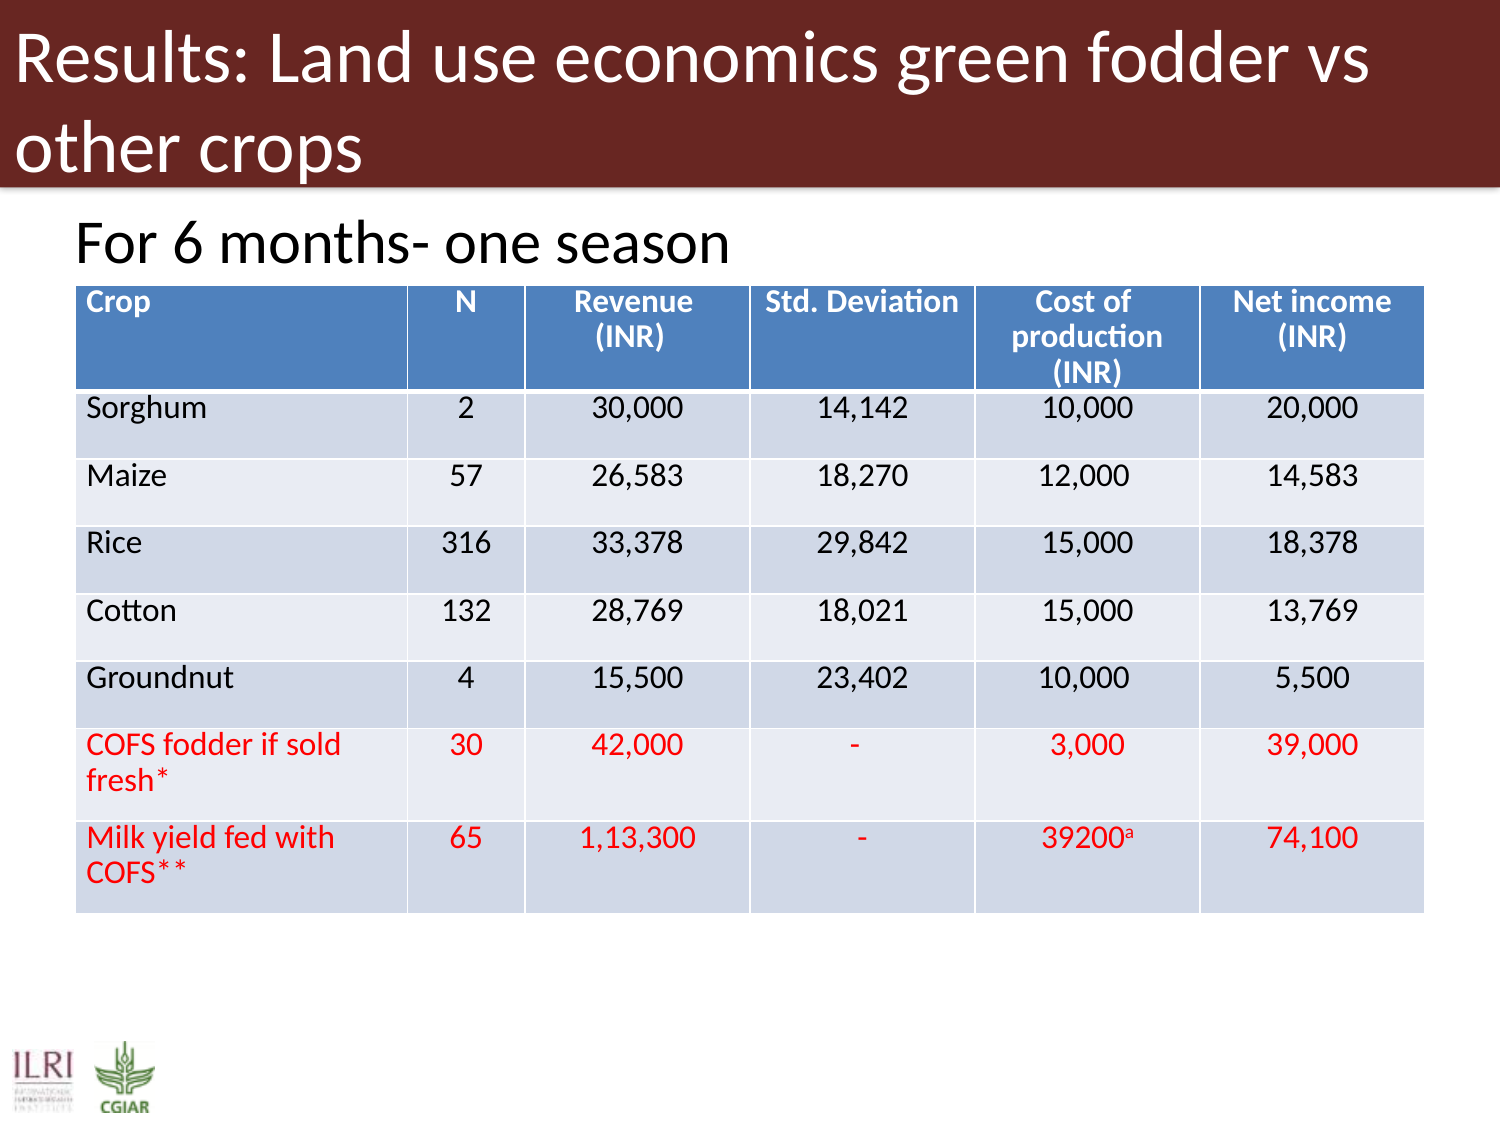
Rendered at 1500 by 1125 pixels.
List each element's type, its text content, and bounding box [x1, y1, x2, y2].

table_cell 3,000 [976, 729, 1199, 820]
table_cell Groundnut [76, 662, 407, 728]
table_cell 4 [408, 662, 524, 728]
table_cell 10,000 [976, 662, 1199, 728]
table_cell - [751, 822, 974, 913]
table_cell 2 [408, 394, 524, 458]
table_cell 15,000 [976, 527, 1199, 593]
table_cell 23,402 [751, 662, 974, 728]
table_cell Maize [76, 460, 407, 525]
picture [12, 1049, 74, 1113]
table_cell 12,000 [976, 460, 1199, 525]
table_cell 39,000 [1201, 729, 1424, 820]
table_cell 15,000 [976, 595, 1199, 660]
table_header N [408, 286, 524, 389]
table_cell 26,583 [526, 460, 749, 525]
table_cell 74,100 [1201, 822, 1424, 913]
table_cell Sorghum [76, 394, 407, 458]
table_cell 18,270 [751, 460, 974, 525]
table_header Revenue (INR) [526, 286, 749, 389]
table_cell Rice [76, 527, 407, 593]
table_cell 28,769 [526, 595, 749, 660]
table_cell 39200a [976, 822, 1199, 913]
table_cell 10,000 [976, 394, 1199, 458]
table_cell COFS fodder if sold fresh* [76, 729, 407, 820]
table_cell 30,000 [526, 394, 749, 458]
table_cell 14,583 [1201, 460, 1424, 525]
title Results: Land use economics green fodder vs other crops [0, 0, 1500, 188]
table_cell 18,378 [1201, 527, 1424, 593]
table_cell 132 [408, 595, 524, 660]
picture [94, 1041, 155, 1113]
table_header Net income (INR) [1201, 286, 1424, 389]
table_cell - [751, 729, 974, 820]
table_cell 1,13,300 [526, 822, 749, 913]
table_cell 57 [408, 460, 524, 525]
table_cell 5,500 [1201, 662, 1424, 728]
table_cell 30 [408, 729, 524, 820]
table_cell 65 [408, 822, 524, 913]
table_header Crop [76, 286, 407, 389]
table_cell 15,500 [526, 662, 749, 728]
text_box For 6 months- one season [60, 202, 748, 284]
table_header Std. Deviation [751, 286, 974, 389]
table_cell 29,842 [751, 527, 974, 593]
table_cell 14,142 [751, 394, 974, 458]
table_cell 18,021 [751, 595, 974, 660]
table_cell 33,378 [526, 527, 749, 593]
table_cell 316 [408, 527, 524, 593]
table_header Cost of production (INR) [976, 286, 1199, 389]
table_cell 20,000 [1201, 394, 1424, 458]
table_cell 42,000 [526, 729, 749, 820]
table_cell Milk yield fed with COFS** [76, 822, 407, 913]
table_cell Cotton [76, 595, 407, 660]
table_cell 13,769 [1201, 595, 1424, 660]
